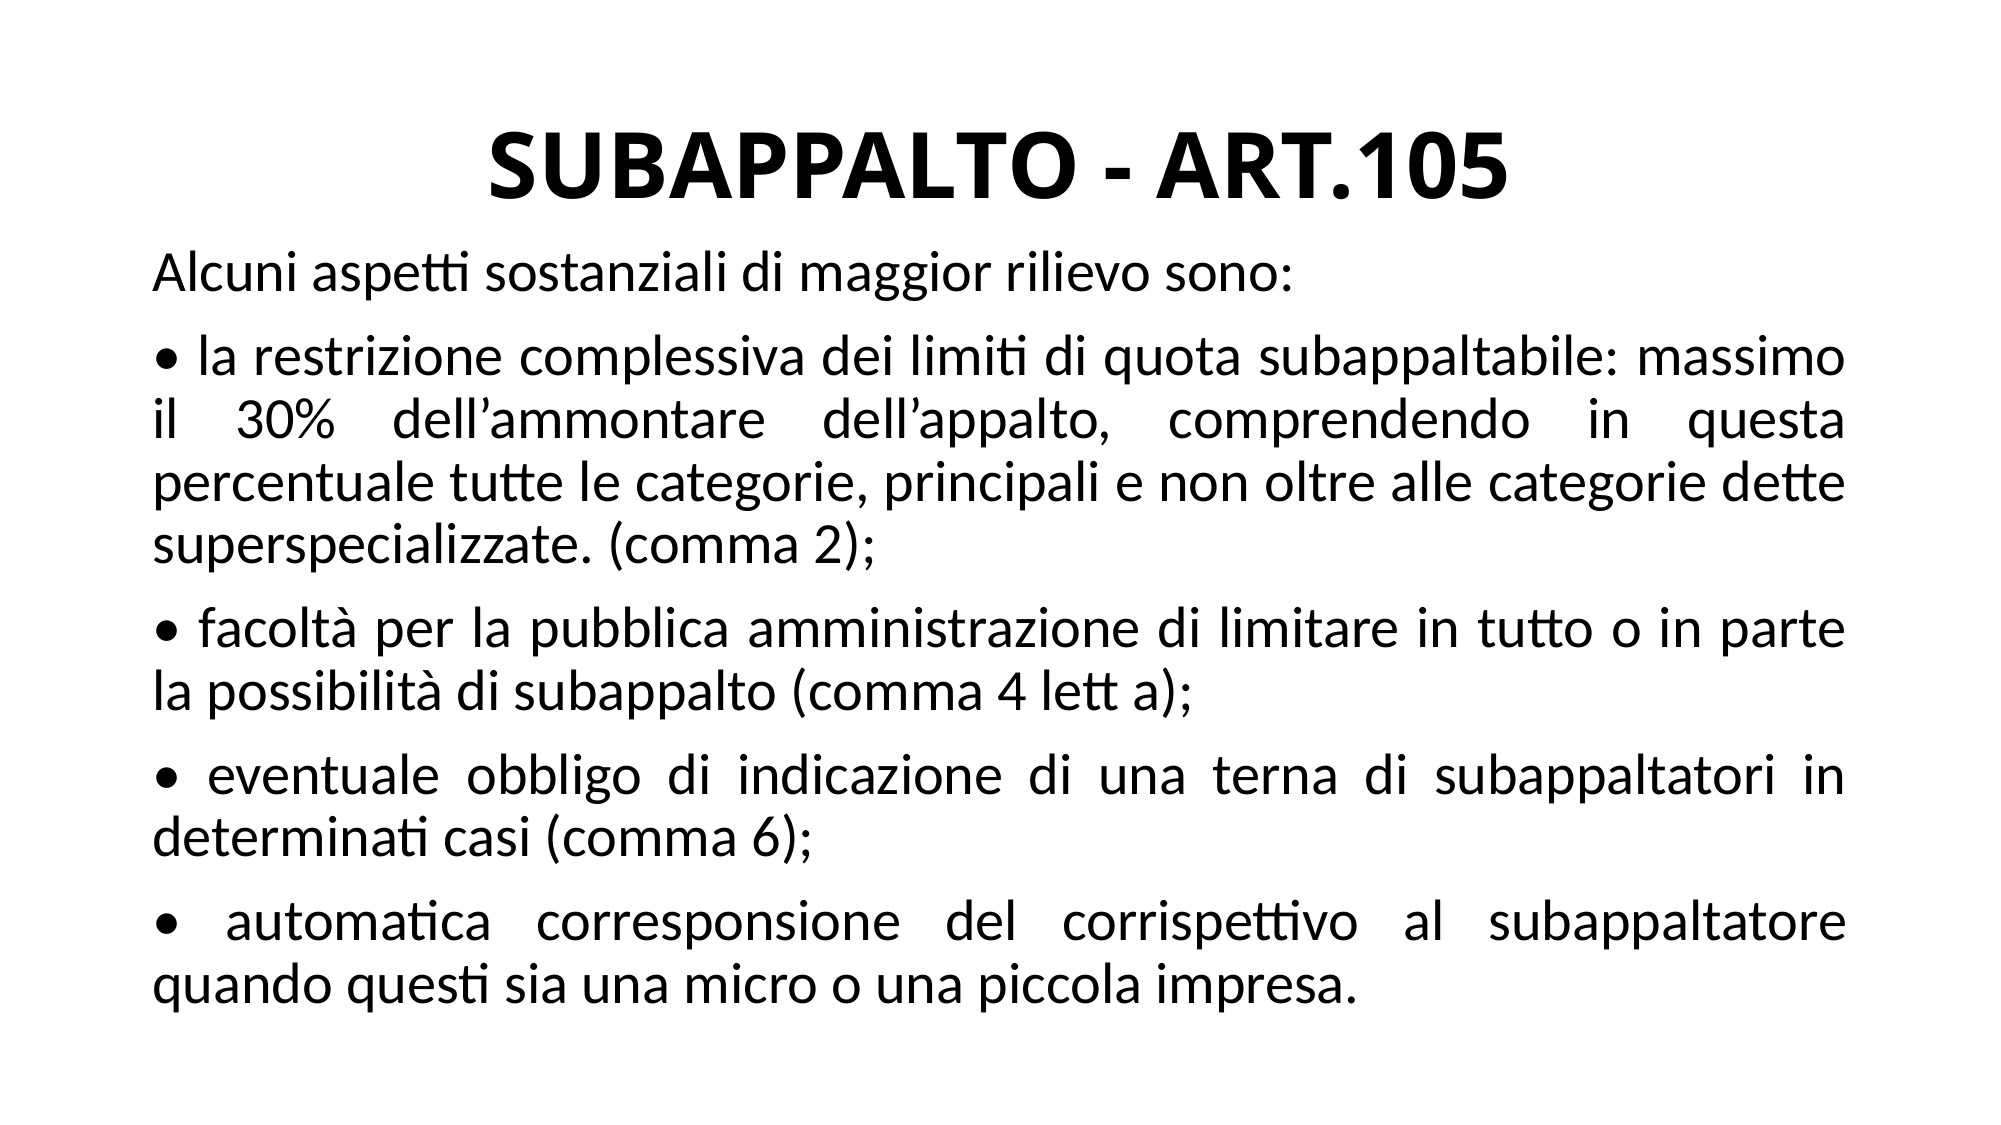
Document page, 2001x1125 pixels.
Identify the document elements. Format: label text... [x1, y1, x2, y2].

list Alcuni aspetti sostanziali di maggior rilievo sono: • la restrizione complessiva dei limiti di quota subappaltabile: massimo il 30% dell’ammontare dell’appalto, comprendendo in questa percentuale tutte le categorie, principali e non oltre alle categorie dette superspecializzate. (comma 2); • facoltà per la pubblica amministrazione di limitare in tutto o in parte la possibilità di subappalto (comma 4 lett a); • eventuale obbligo di indicazione di una terna di subappaltatori in determinati casi (comma 6); • automatica corresponsione del corrispettivo al subappaltatore quando questi sia una micro o una piccola impresa. [137, 233, 1863, 1050]
title SUBAPPALTO - ART.105 [137, 59, 1863, 233]
